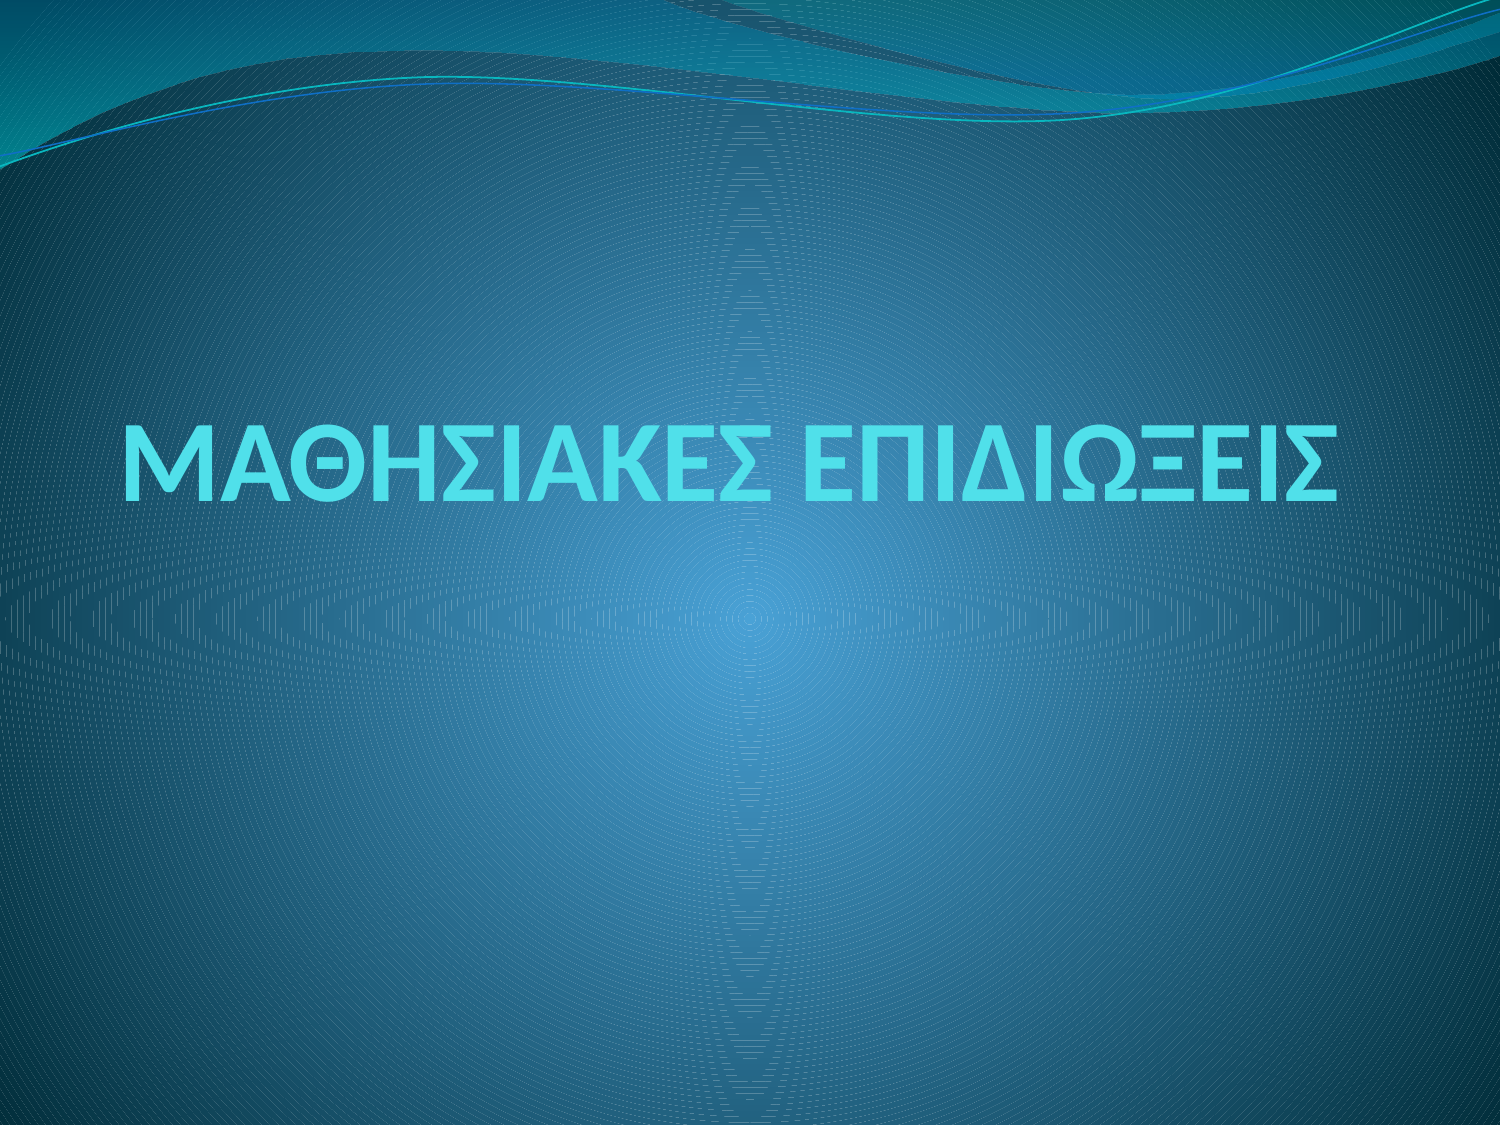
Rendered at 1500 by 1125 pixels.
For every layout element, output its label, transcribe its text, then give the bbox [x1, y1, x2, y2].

title ΜΑΘΗΣΙΑΚΕΣ ΕΠΙΔΙΩΞΕΙΣ [87, 224, 1376, 525]
